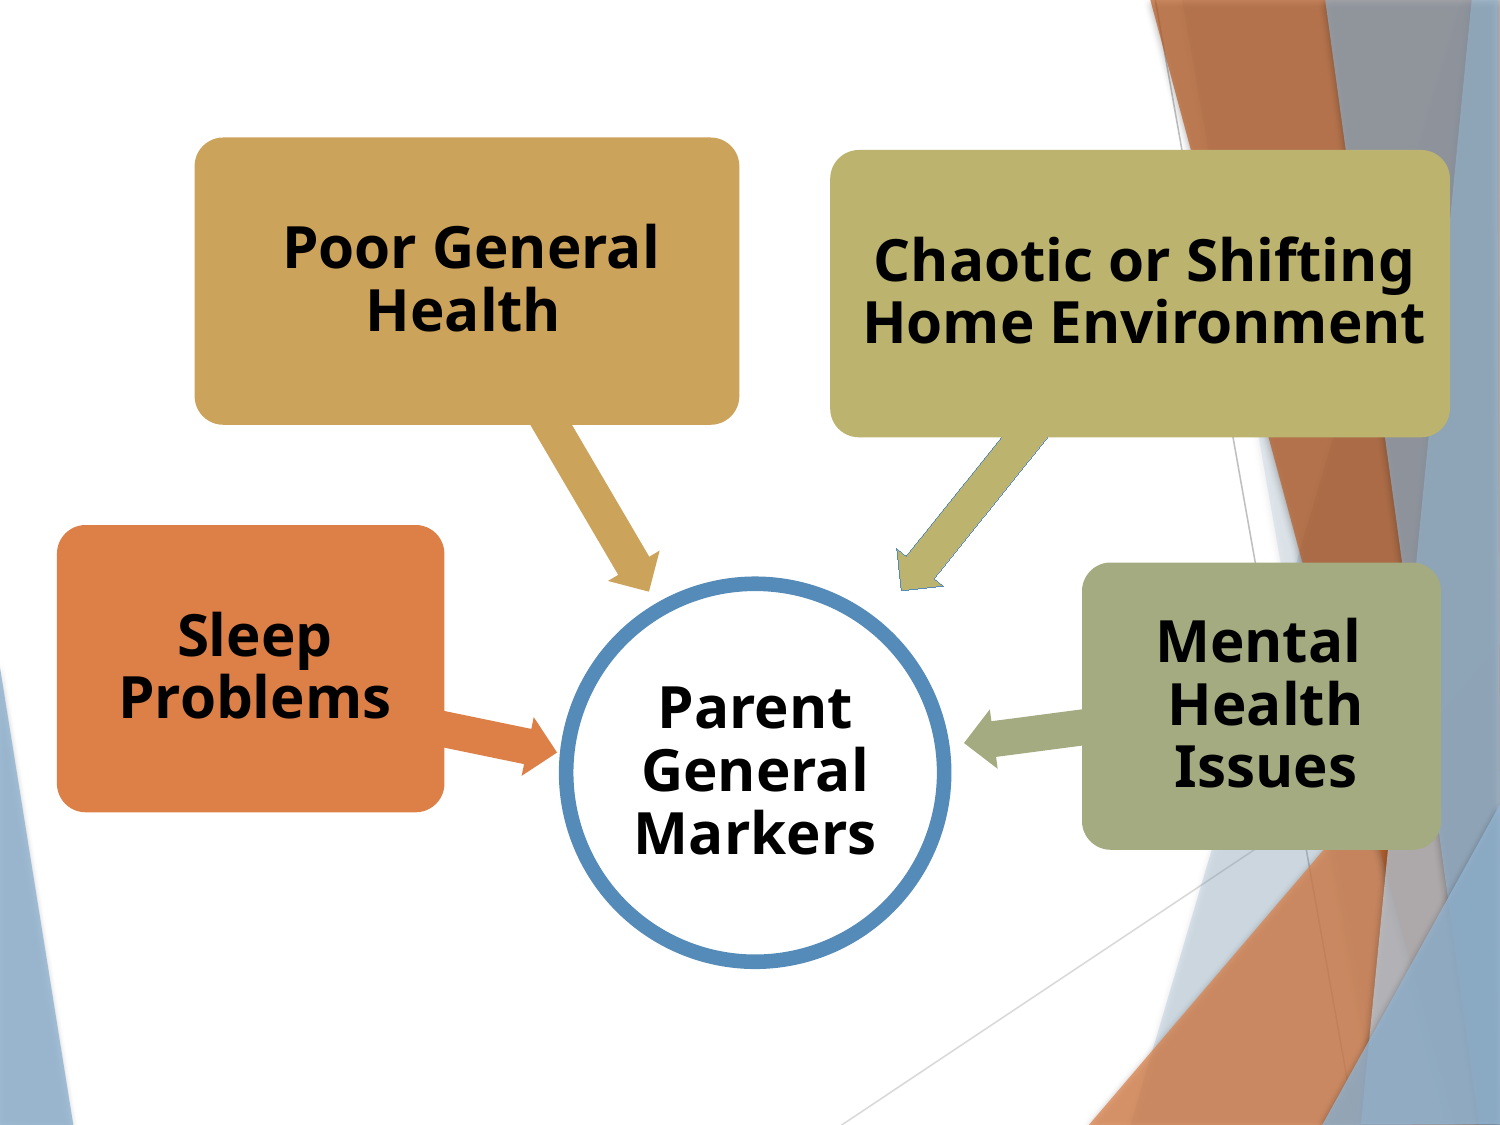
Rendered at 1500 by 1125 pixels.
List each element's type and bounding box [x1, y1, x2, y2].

text_box [49, 86, 1451, 1026]
